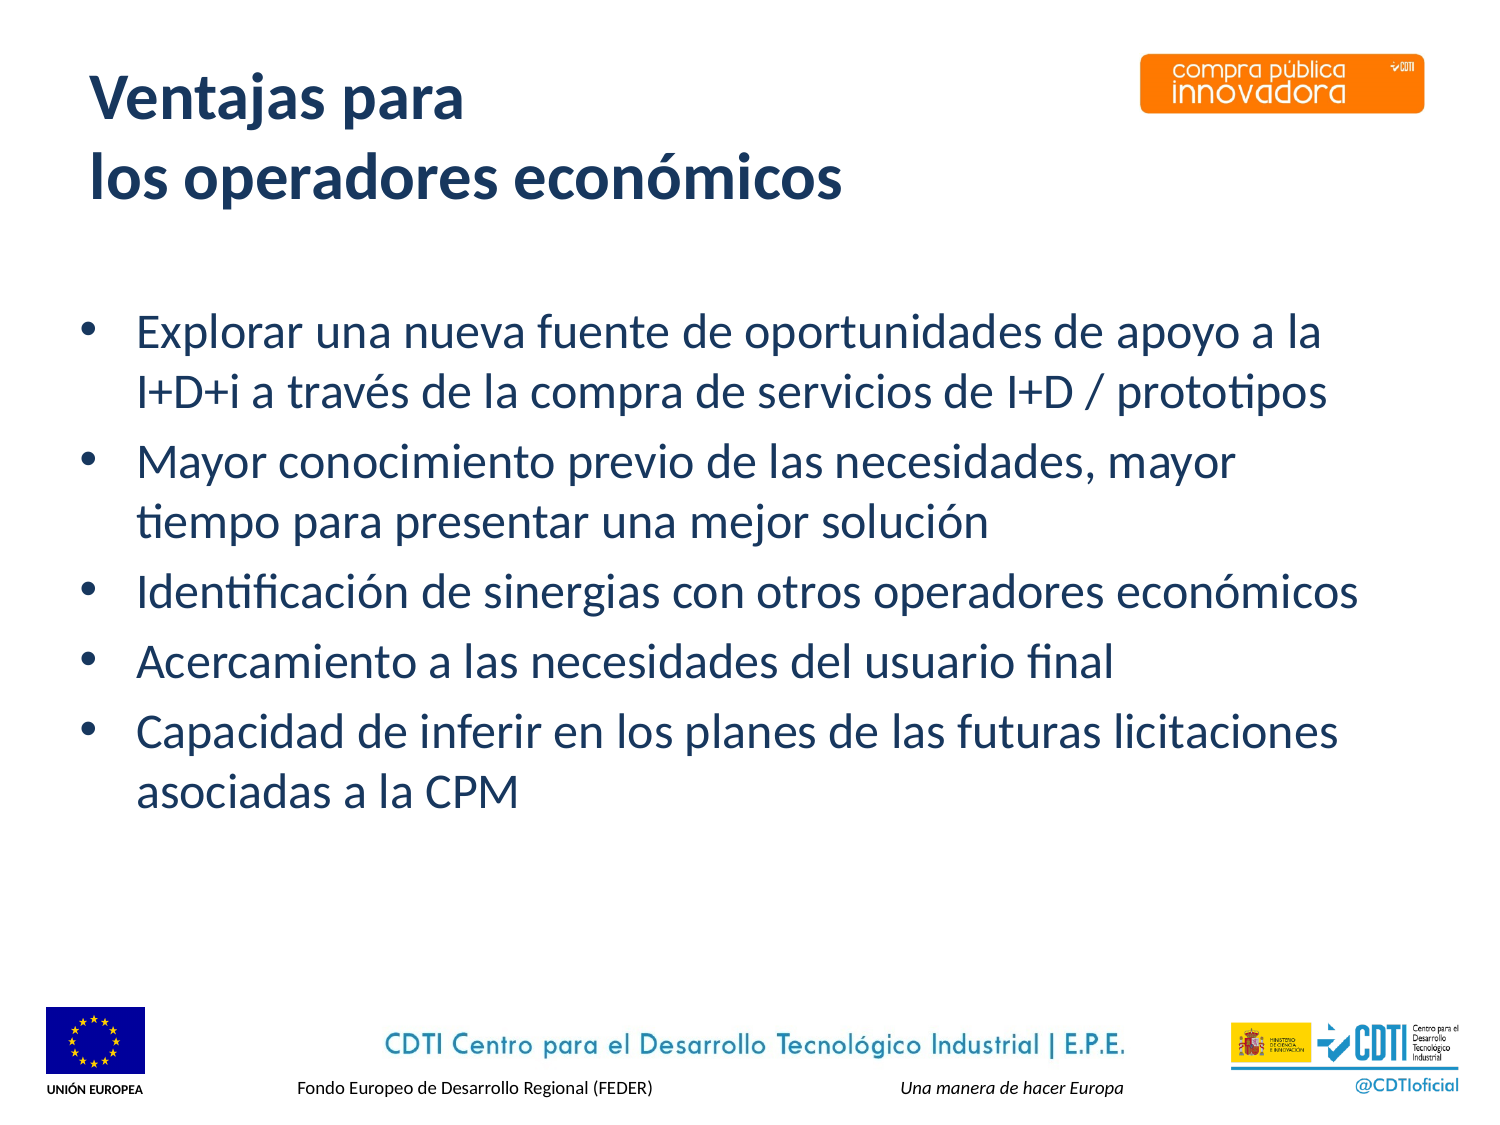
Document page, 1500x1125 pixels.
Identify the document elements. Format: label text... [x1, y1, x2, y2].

picture [1231, 1022, 1459, 1094]
title Ventajas para los operadores económicos [75, 45, 1425, 233]
picture [1139, 53, 1426, 114]
picture [46, 1007, 145, 1074]
picture [371, 1014, 1139, 1074]
list Explorar una nueva fuente de oportunidades de apoyo a la I+D+i a través de la compra de servicios de I+D / prototipos Mayor conocimiento previo de las necesidades, mayor tiempo para presentar una mejor solución Identificación de sinergias con otros operadores económicos Acercamiento a las necesidades del usuario final Capacidad de inferir en los planes de las futuras licitaciones asociadas a la CPM [64, 290, 1390, 882]
